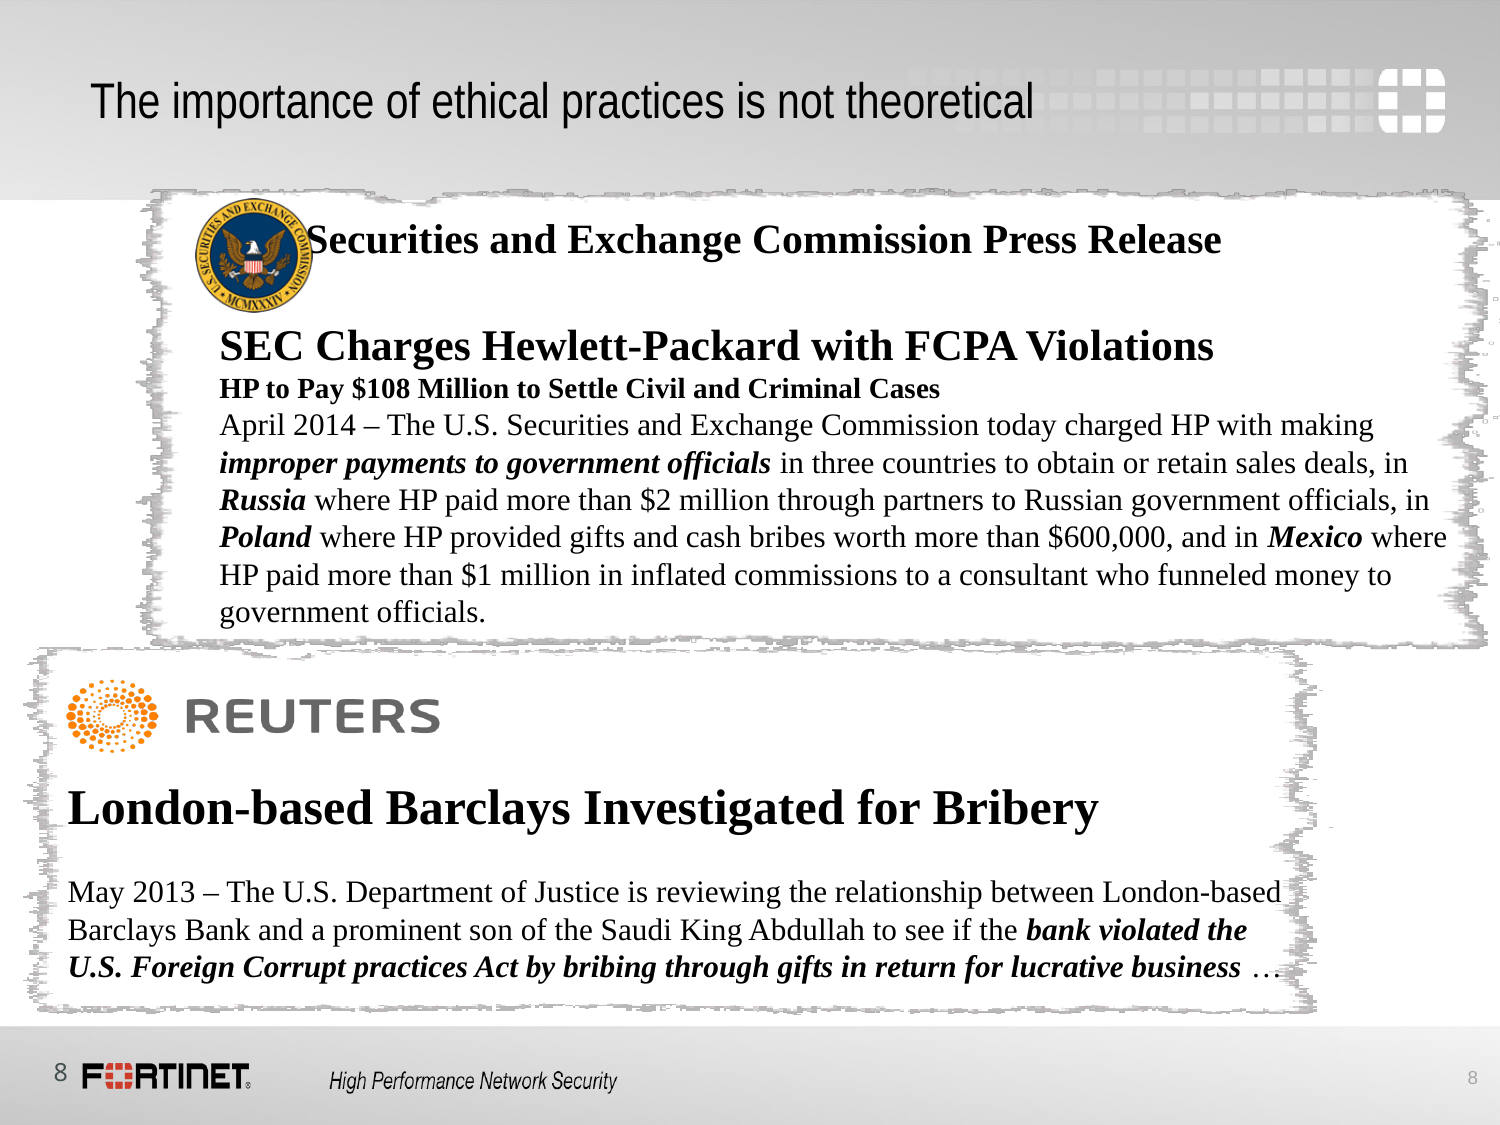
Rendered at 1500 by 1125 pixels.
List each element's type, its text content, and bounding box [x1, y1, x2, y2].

picture [0, 0, 1500, 1125]
title The importance of ethical practices is not theoretical [75, 4, 1370, 200]
text_box 8 [38, 1049, 432, 1096]
